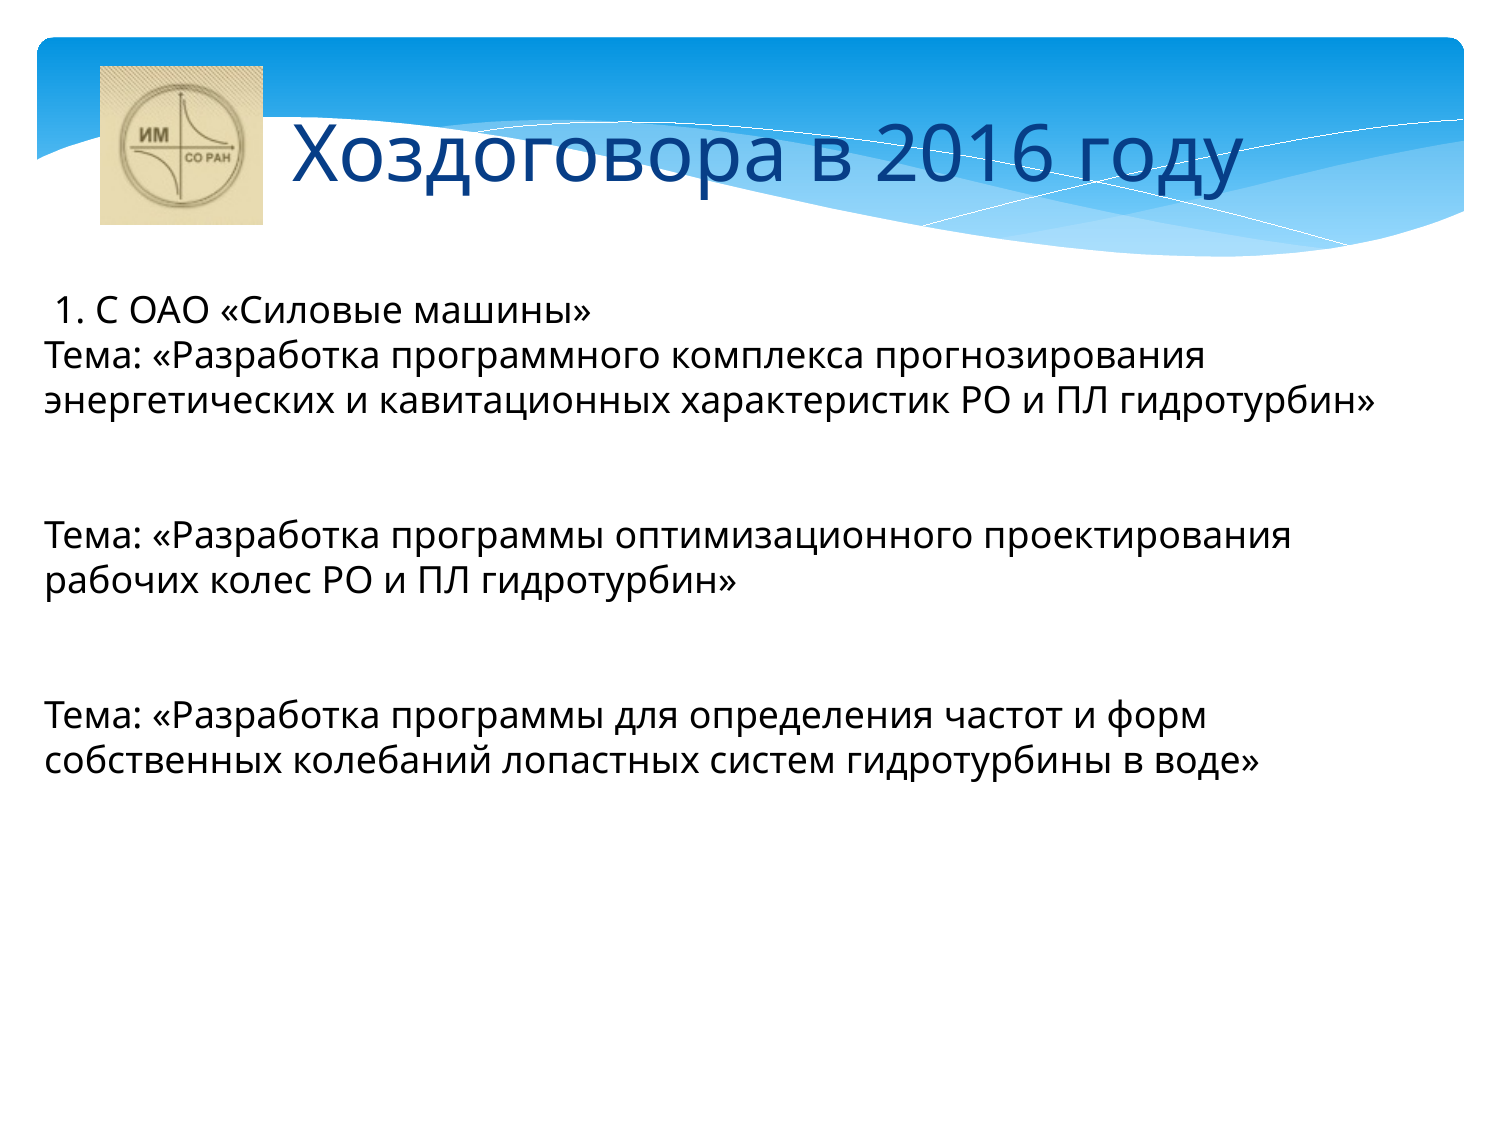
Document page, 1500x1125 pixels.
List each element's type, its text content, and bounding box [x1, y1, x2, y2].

text_box 1. С ОАО «Силовые машины» Тема: «Разработка программного комплекса прогнозирования энергетических и кавитационных характеристик РО и ПЛ гидротурбин» Тема: «Разработка программы оптимизационного проектирования рабочих колес РО и ПЛ гидротурбин» Тема: «Разработка программы для определения частот и форм собственных колебаний лопастных систем гидротурбины в воде» [29, 278, 1447, 1059]
text_box Хоздоговора в 2016 году [277, 49, 1447, 250]
picture [99, 67, 263, 225]
